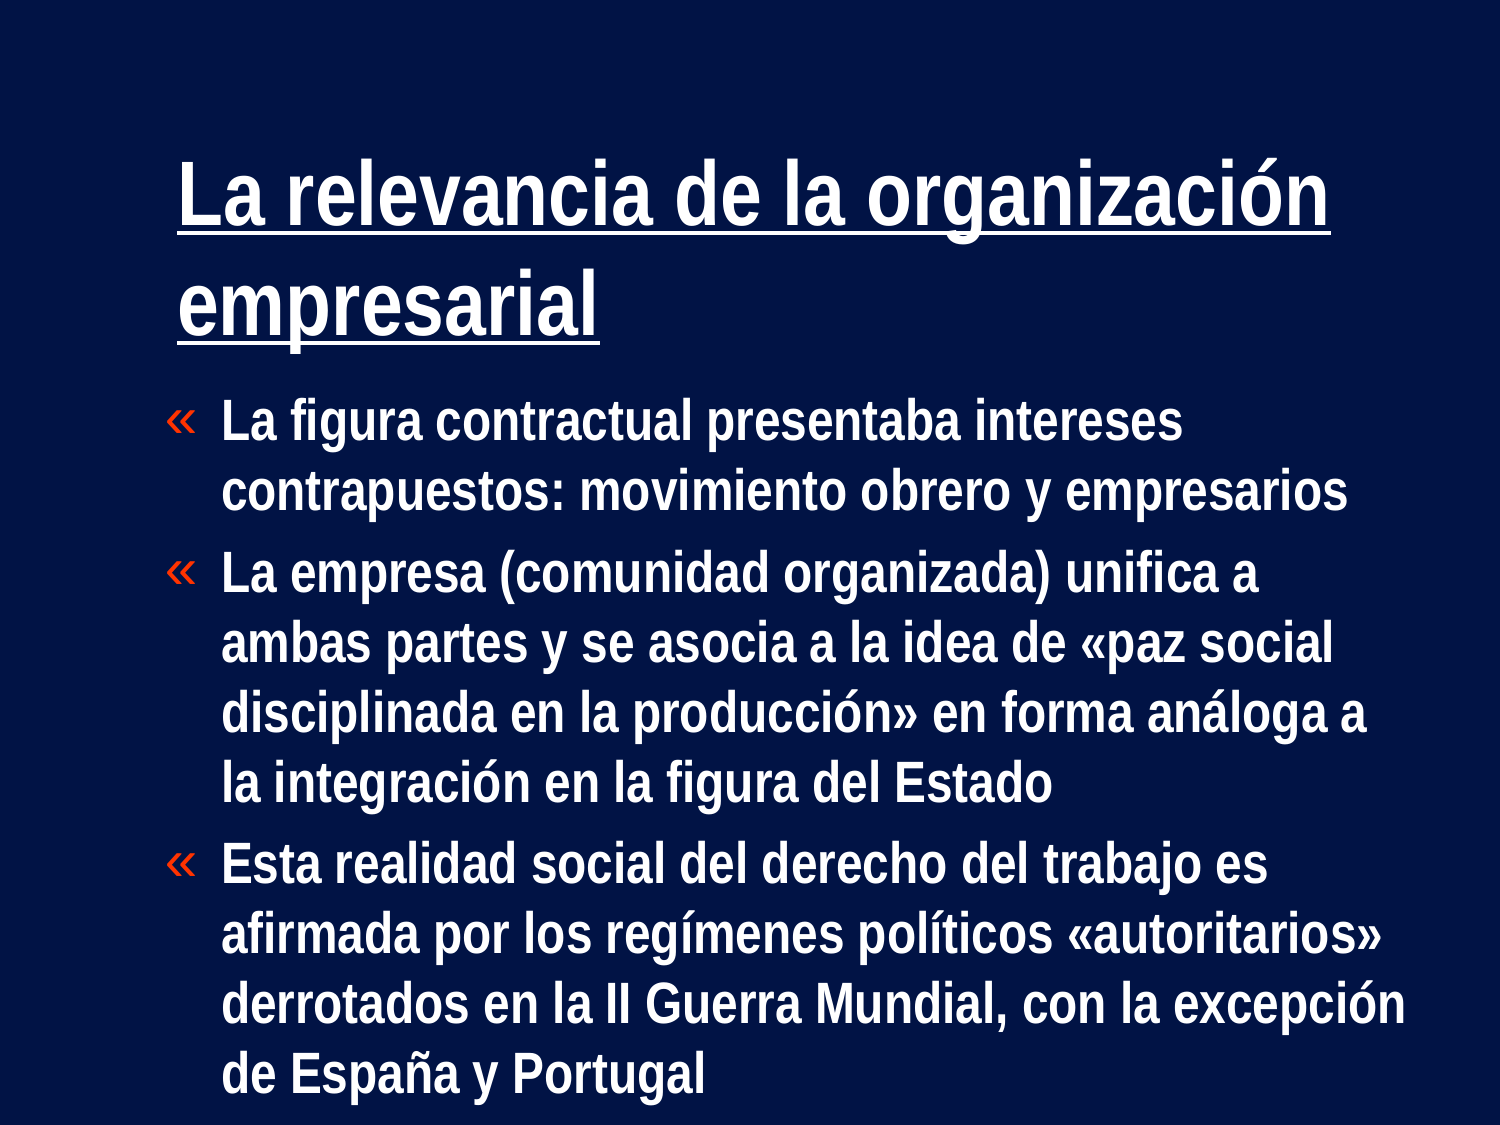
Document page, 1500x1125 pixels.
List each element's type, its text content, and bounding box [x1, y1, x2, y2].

title La relevancia de la organización empresarial [162, 149, 1388, 338]
list La figura contractual presentaba intereses contrapuestos: movimiento obrero y empresarios La empresa (comunidad organizada) unifica a ambas partes y se asocia a la idea de «paz social disciplinada en la producción» en forma análoga a la integración en la figura del Estado Esta realidad social del derecho del trabajo es afirmada por los regímenes políticos «autoritarios» derrotados en la II Guerra Mundial, con la excepción de España y Portugal [150, 375, 1431, 1075]
